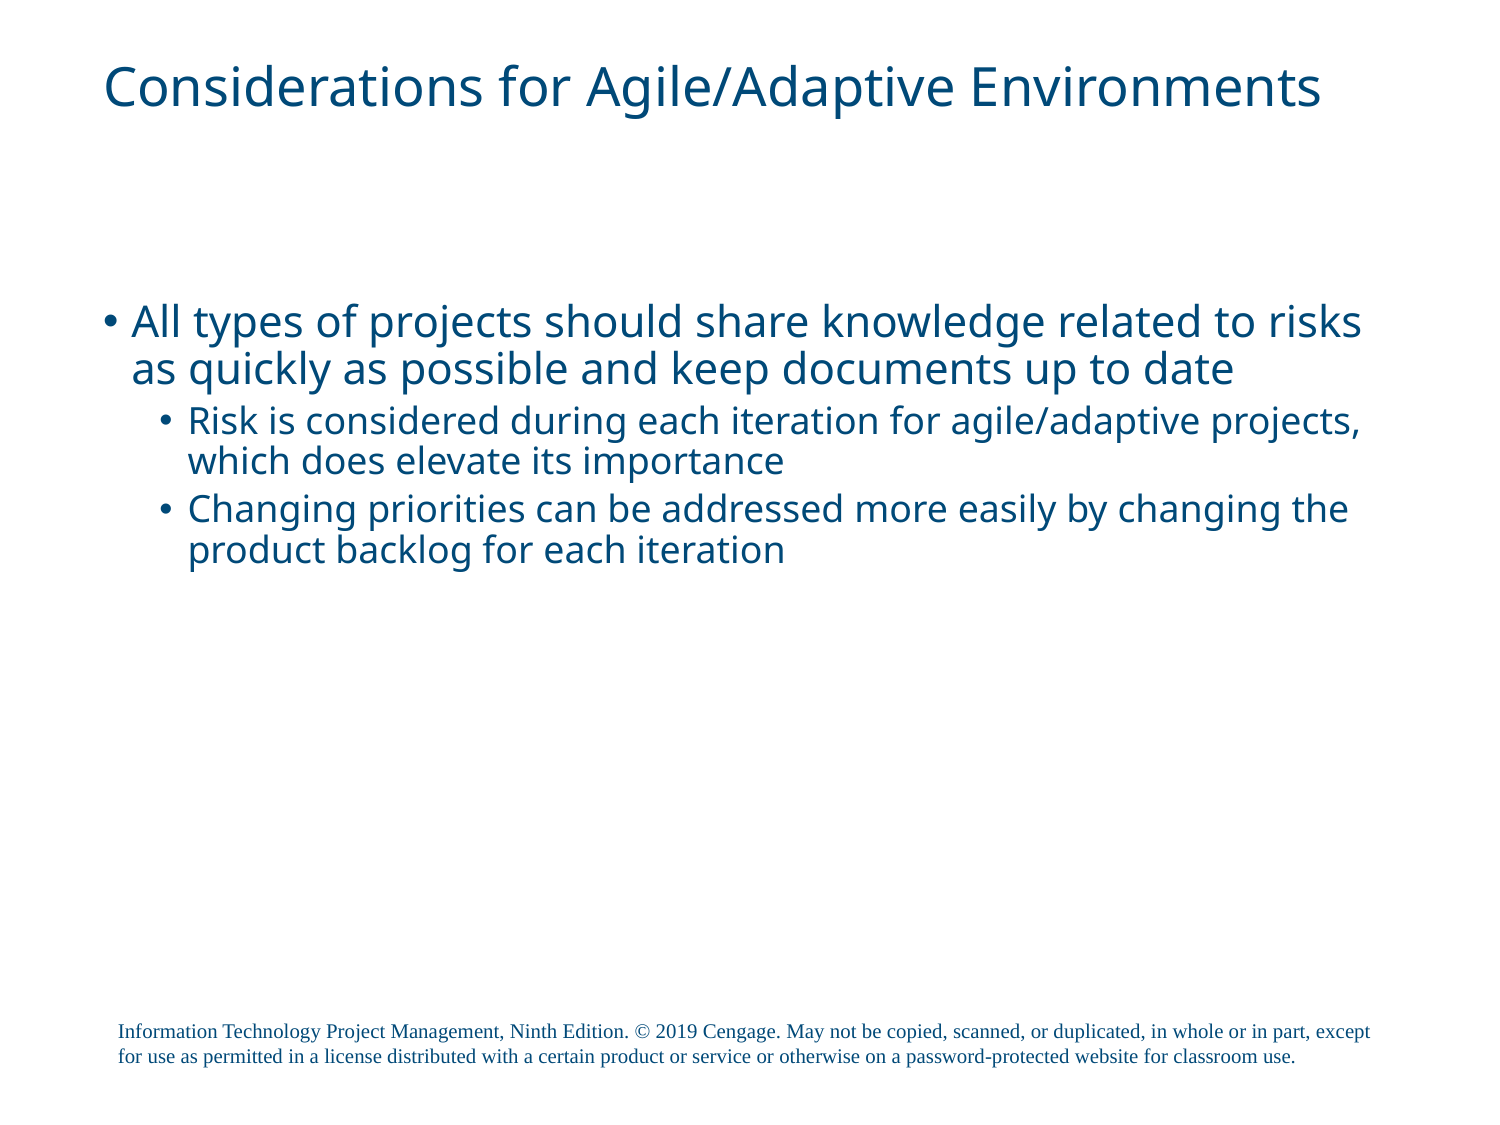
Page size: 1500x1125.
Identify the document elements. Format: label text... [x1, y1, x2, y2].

list All types of projects should share knowledge related to risks as quickly as possible and keep documents up to date Risk is considered during each iteration for agile/adaptive projects, which does elevate its importance Changing priorities can be addressed more easily by changing the product backlog for each iteration [103, 299, 1397, 1009]
footer Information Technology Project Management, Ninth Edition. © 2019 Cengage. May not be copied, scanned, or duplicated, in whole or in part, except for use as permitted in a license distributed with a certain product or service or otherwise on a password-protected website for classroom use. [103, 1009, 1397, 1070]
title Considerations for Agile/Adaptive Environments [103, 59, 1397, 278]
